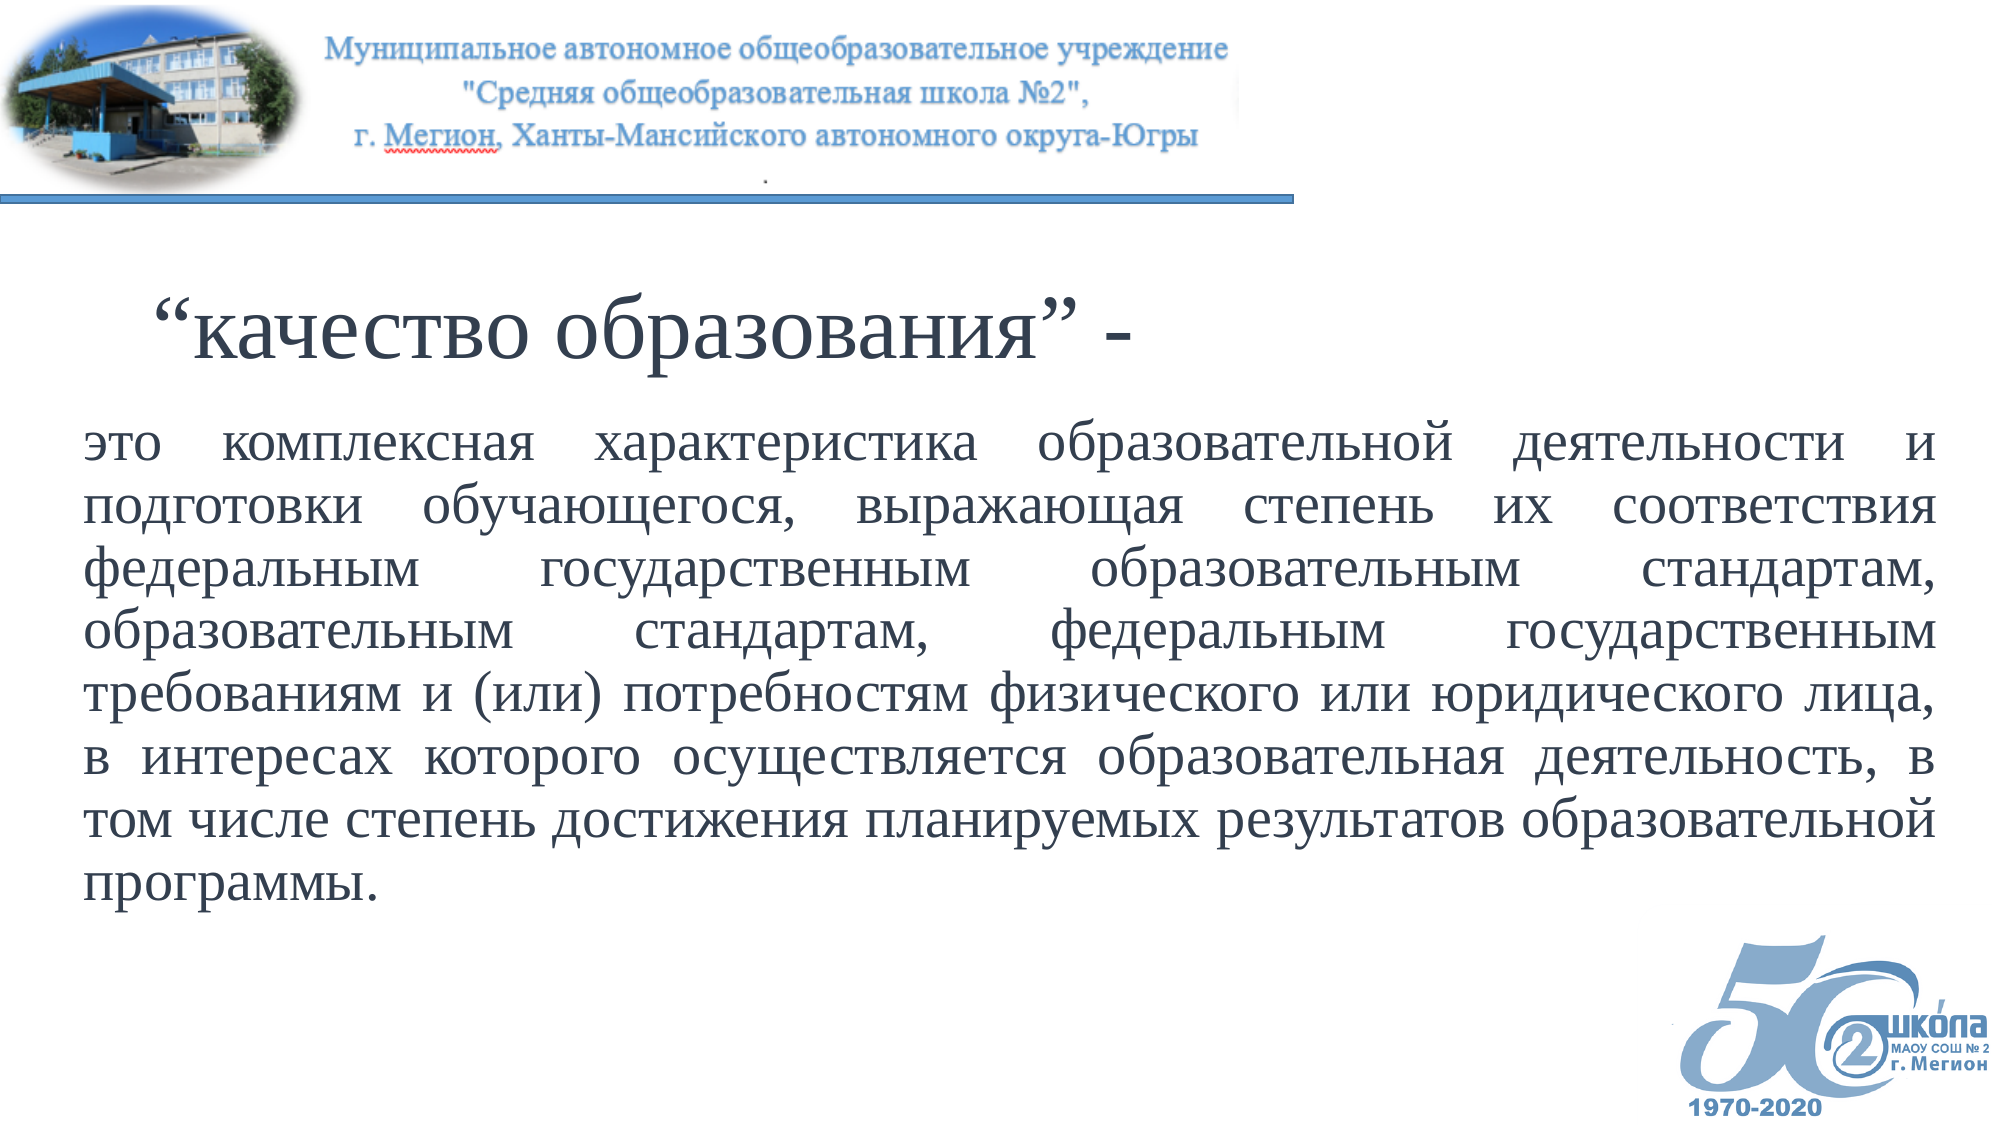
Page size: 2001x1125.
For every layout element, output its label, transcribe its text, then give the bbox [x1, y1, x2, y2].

picture [1637, 904, 1992, 1125]
title “качество образования” - [137, 219, 1863, 402]
list это комплексная характеристика образовательной деятельности и подготовки обучающегося, выражающая степень их соответствия федеральным государственным образовательным стандартам, образовательным стандартам, федеральным государственным требованиям и (или) потребностям физического или юридического лица, в интересах которого осуществляется образовательная деятельность, в том числе степень достижения планируемых результатов образовательной программы. [68, 402, 1953, 964]
picture [0, 0, 1239, 194]
